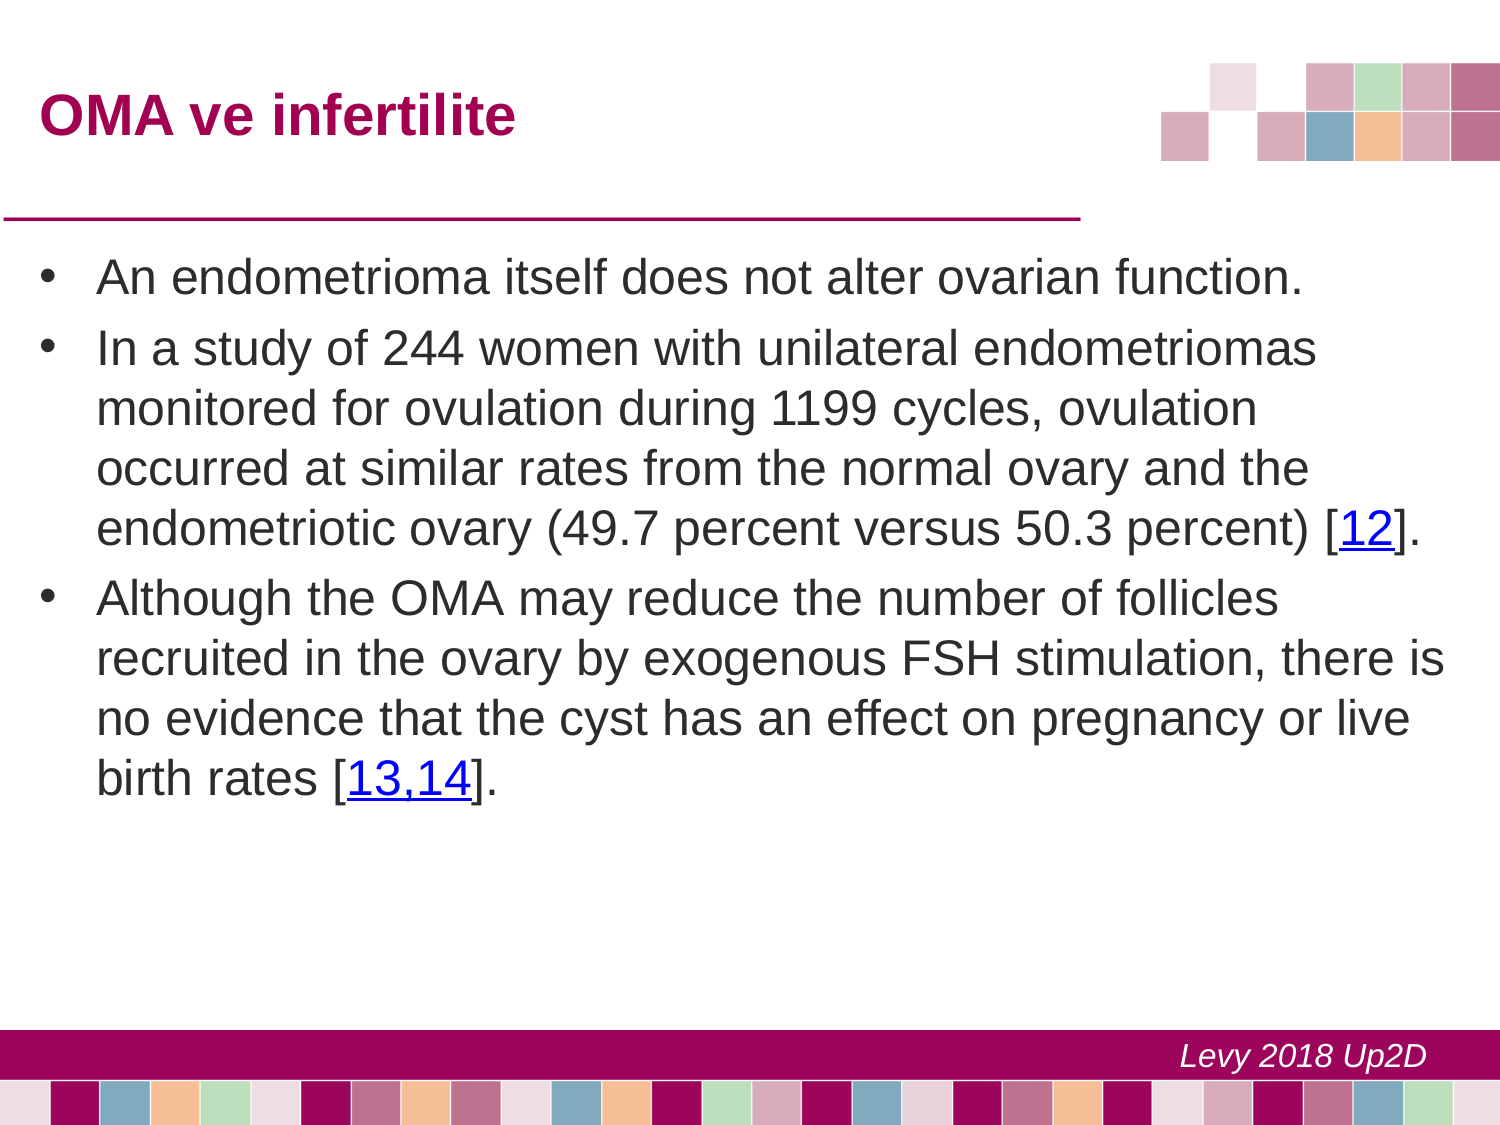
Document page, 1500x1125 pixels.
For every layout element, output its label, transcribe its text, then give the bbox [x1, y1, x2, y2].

list An endometrioma itself does not alter ovarian function. In a study of 244 women with unilateral endometriomas monitored for ovulation during 1199 cycles, ovulation occurred at similar rates from the normal ovary and the endometriotic ovary (49.7 percent versus 50.3 percent) [12]. Although the OMA may reduce the number of follicles recruited in the ovary by exogenous FSH stimulation, there is no evidence that the cyst has an effect on pregnancy or live birth rates [13,14]. [24, 237, 1476, 1013]
picture [0, 212, 1088, 227]
picture [0, 1030, 1500, 1125]
title OMA ve infertilite [24, 12, 1138, 213]
picture [1149, 62, 1500, 161]
text_box Levy 2018 Up2D [1164, 1026, 1443, 1082]
